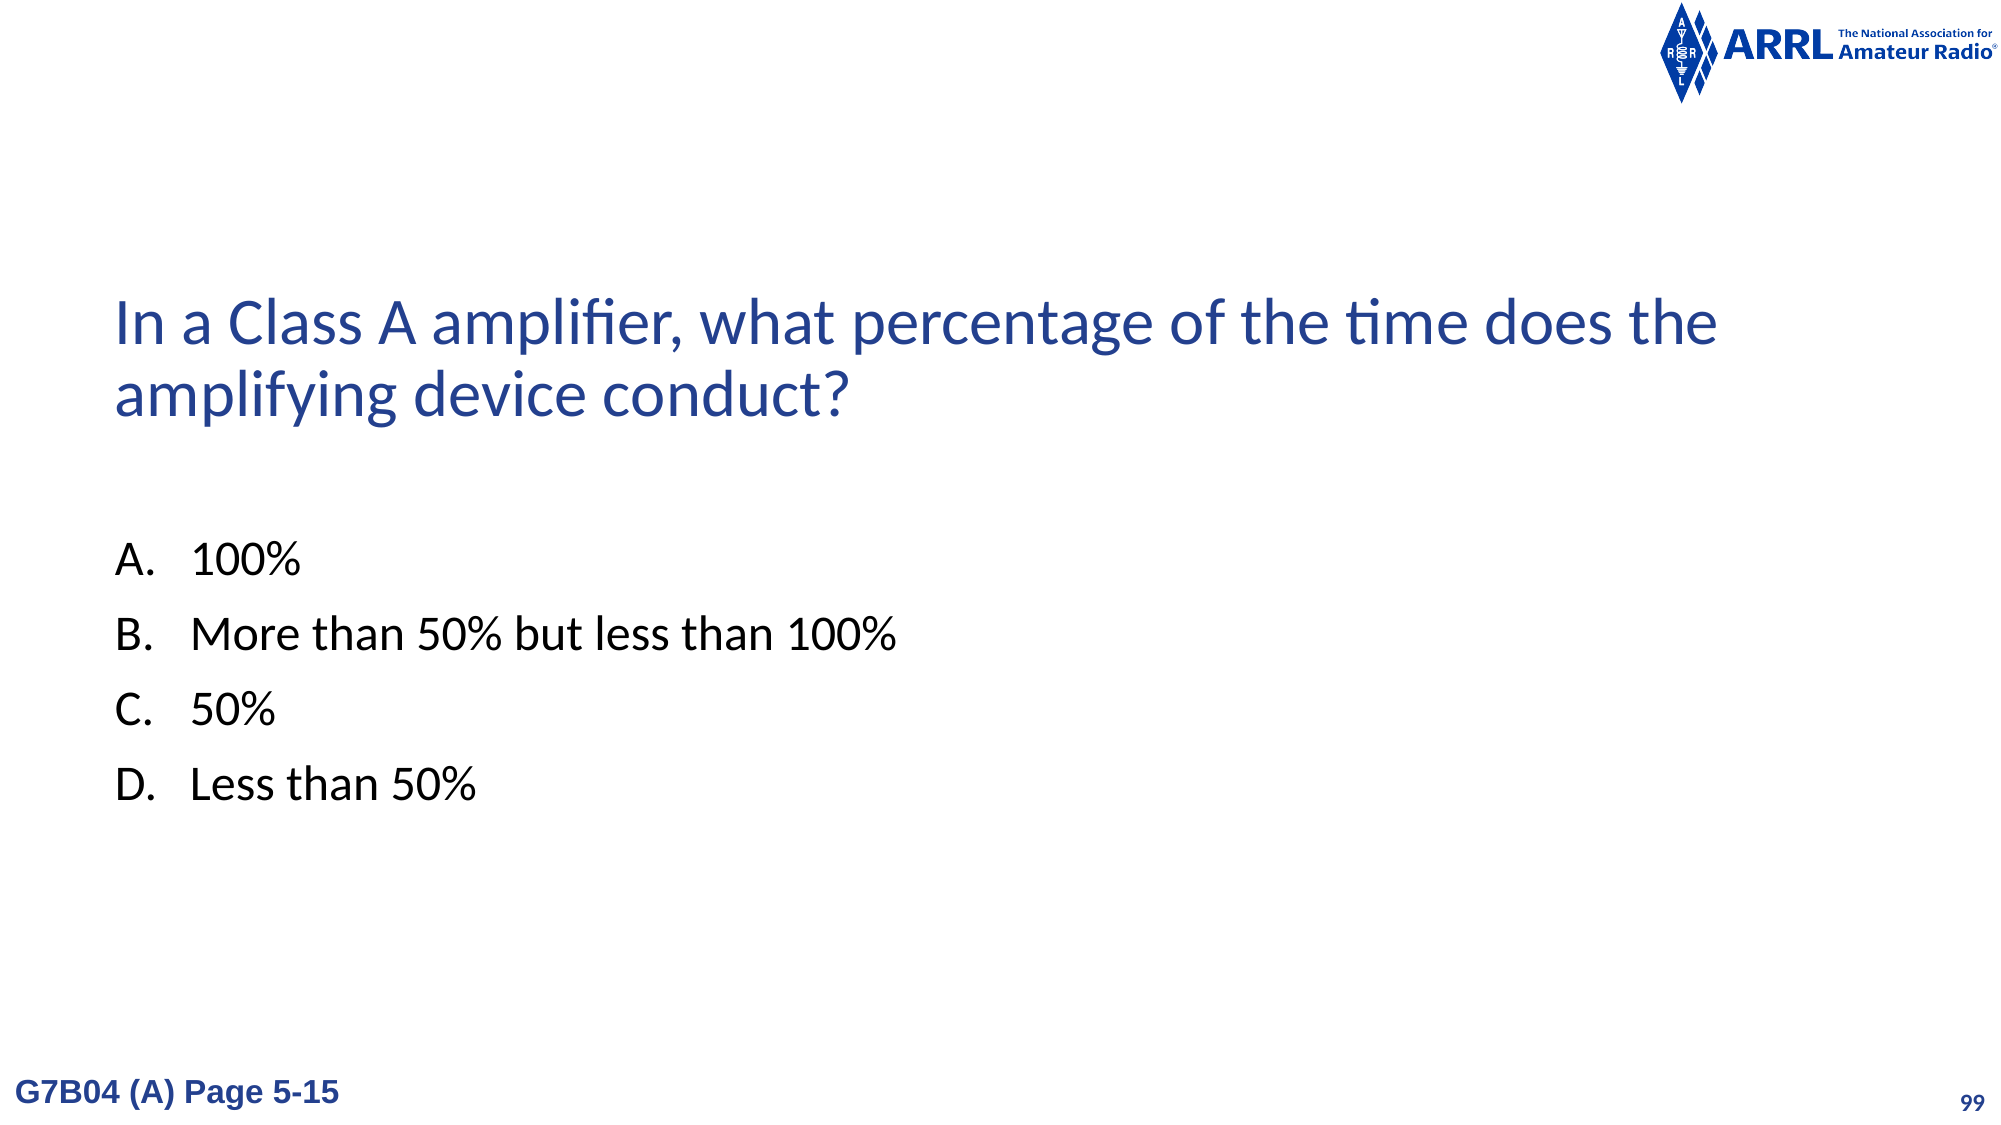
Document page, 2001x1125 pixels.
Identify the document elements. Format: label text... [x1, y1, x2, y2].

title In a Class A amplifier, what percentage of the time does the amplifying device conduct? [99, 249, 1900, 468]
text_box G7B04 (A) Page 5-15 [0, 1062, 1313, 1118]
text_box 99 [1899, 1079, 2000, 1125]
list 100% More than 50% but less than 100% 50% Less than 50% [99, 525, 1900, 1005]
picture [1658, 0, 1999, 106]
